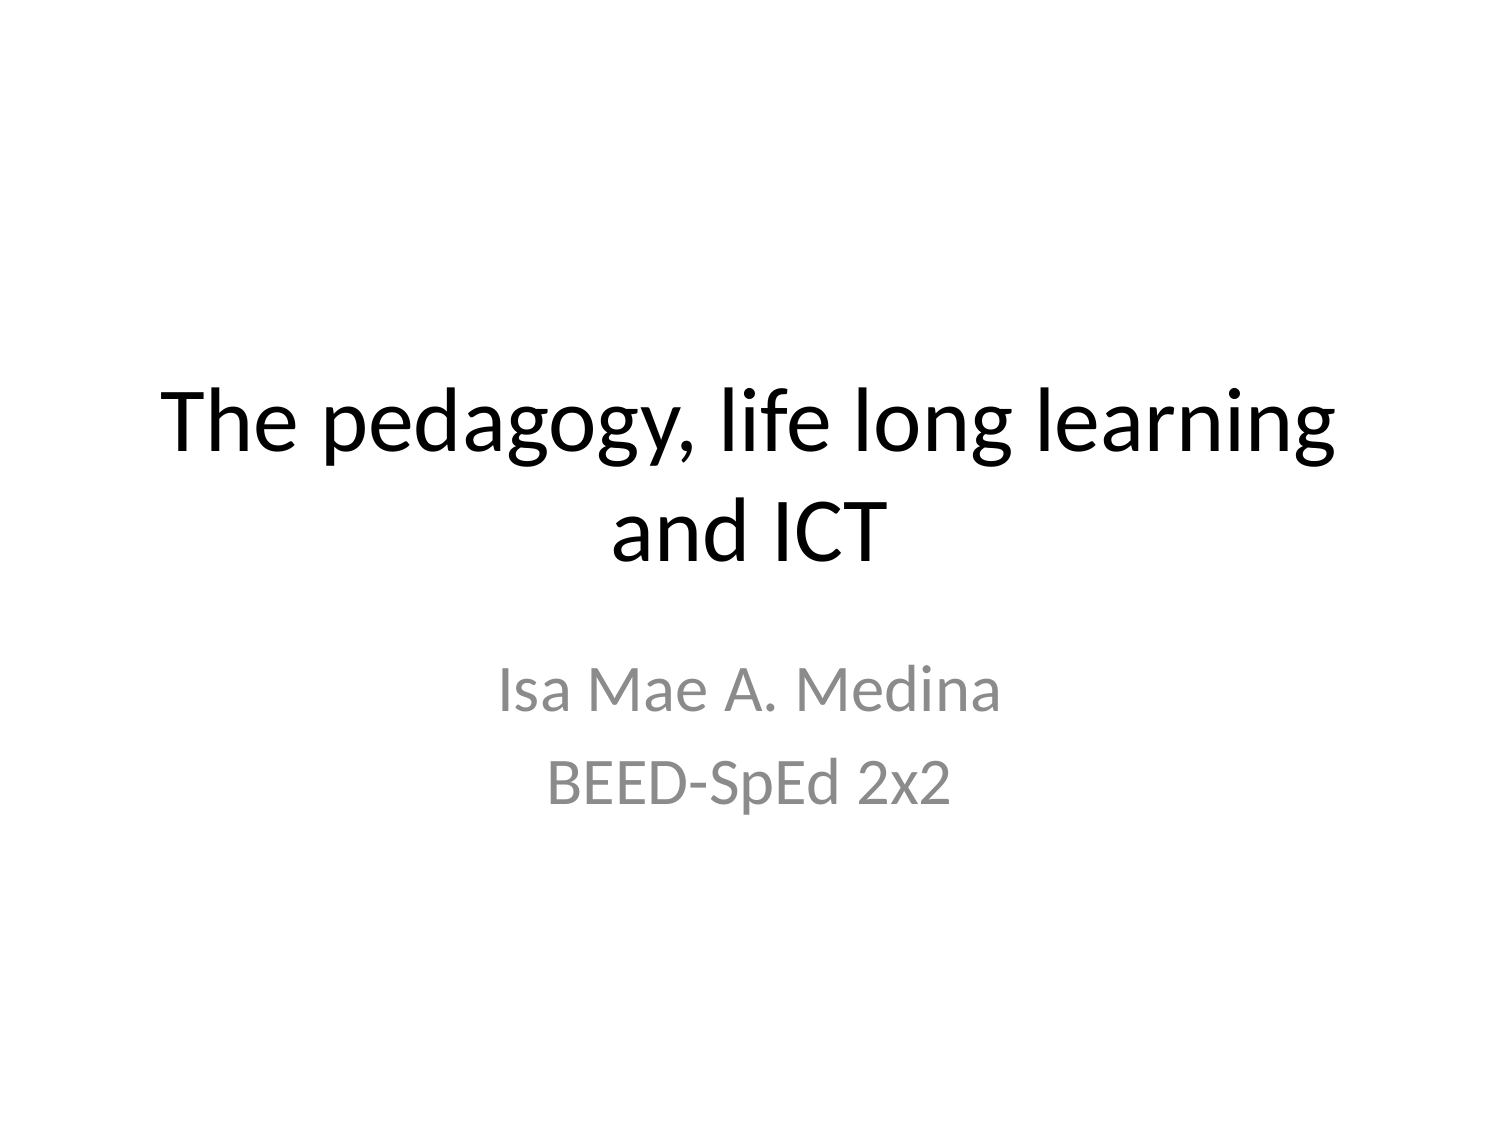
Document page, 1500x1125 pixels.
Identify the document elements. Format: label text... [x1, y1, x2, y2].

subtitle Isa Mae A. Medina BEED-SpEd 2x2 [225, 637, 1275, 925]
title The pedagogy, life long learning and ICT [112, 349, 1388, 591]
